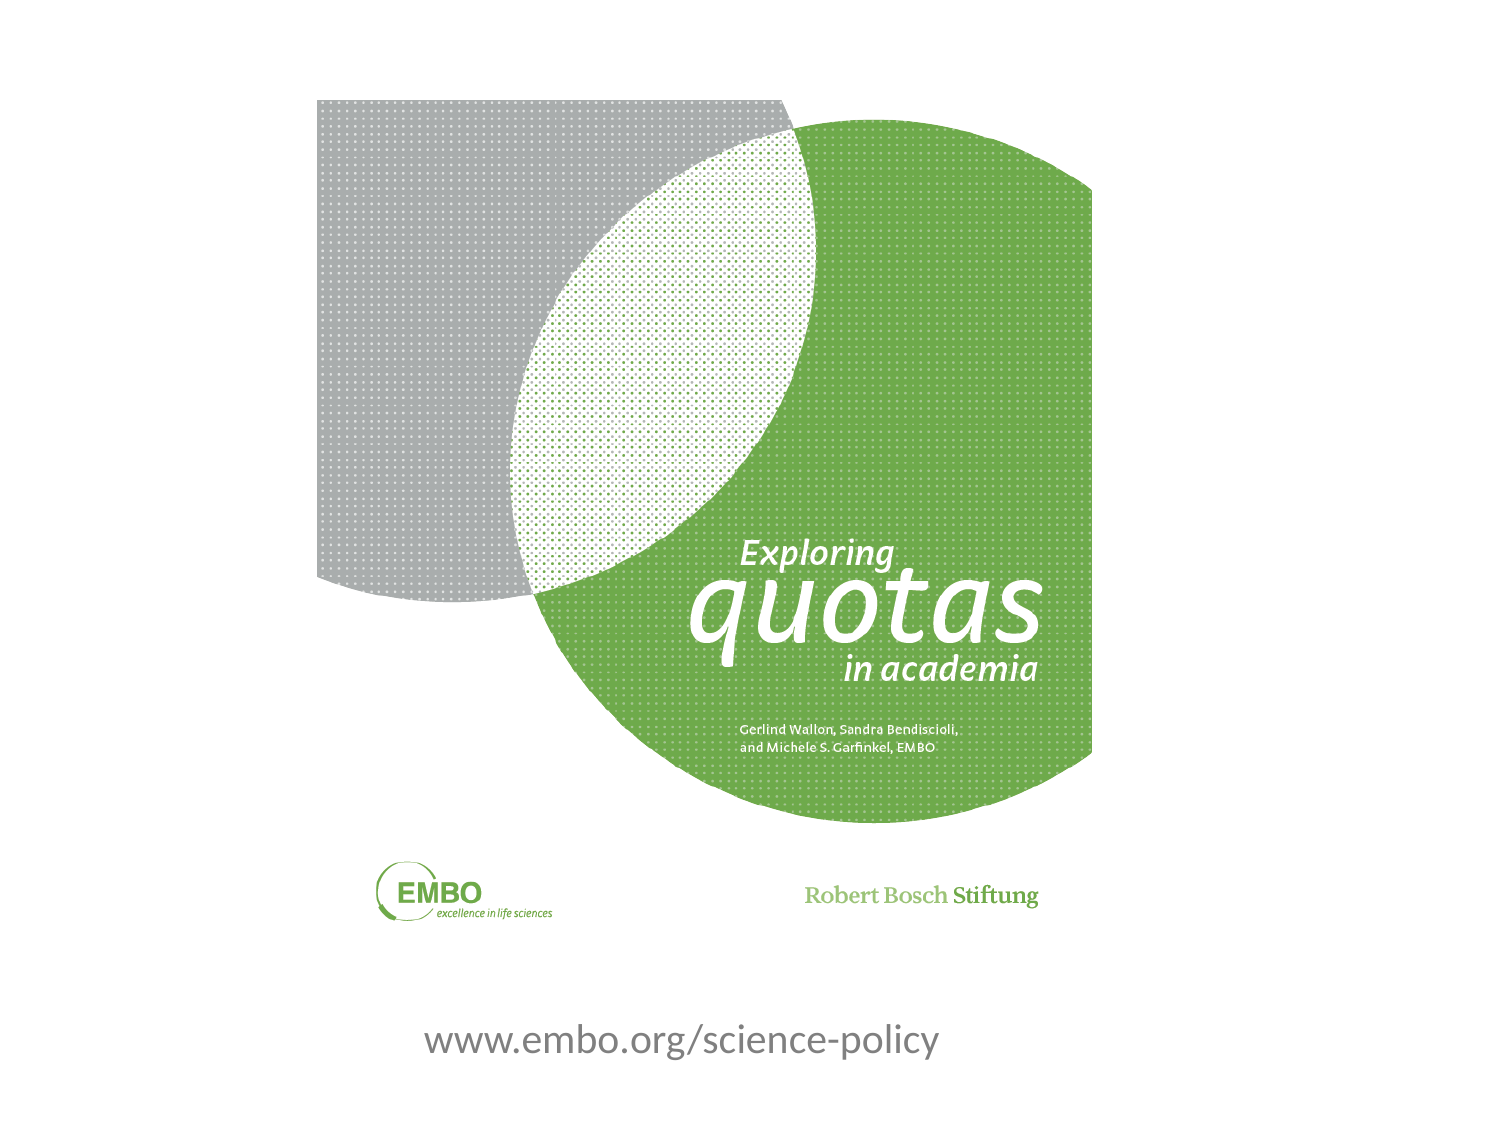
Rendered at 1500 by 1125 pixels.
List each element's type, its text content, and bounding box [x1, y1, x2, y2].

text_box www.embo.org/science-policy [332, 1004, 1032, 1070]
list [74, 99, 1335, 940]
